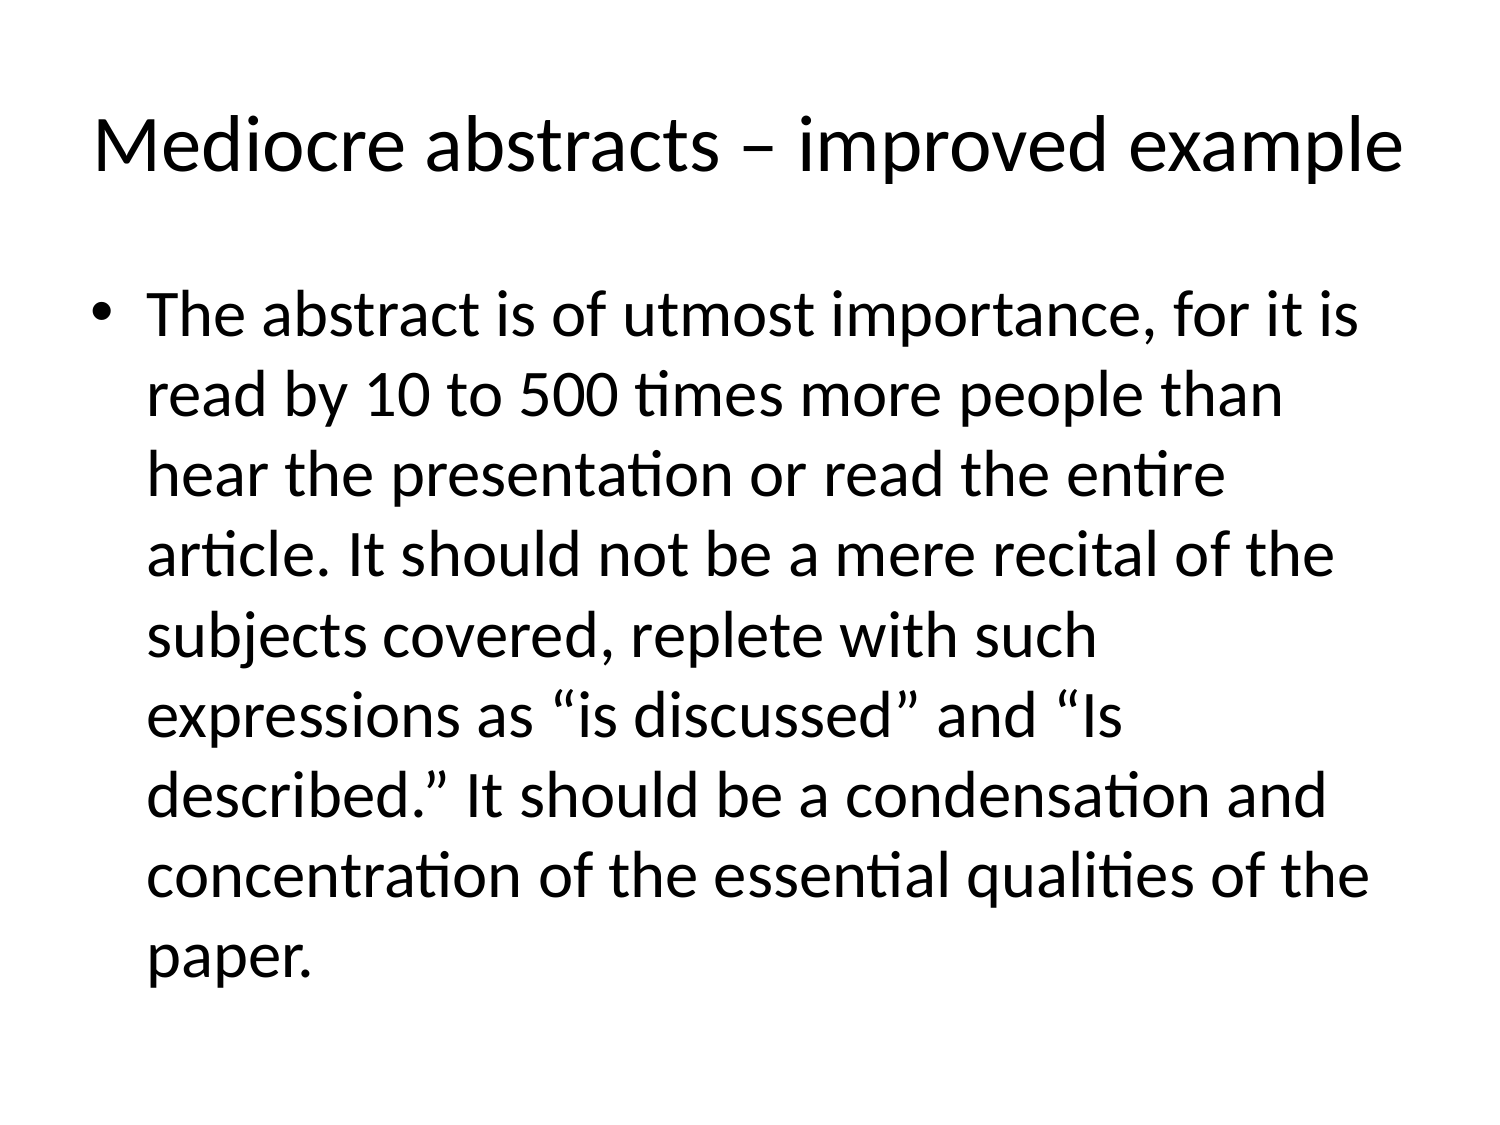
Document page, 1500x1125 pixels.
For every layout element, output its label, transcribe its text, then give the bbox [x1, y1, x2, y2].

title Mediocre abstracts – improved example [75, 45, 1425, 233]
list The abstract is of utmost importance, for it is read by 10 to 500 times more people than hear the presentation or read the entire article. It should not be a mere recital of the subjects covered, replete with such expressions as “is discussed” and “Is described.” It should be a condensation and concentration of the essential qualities of the paper. [75, 262, 1425, 1005]
